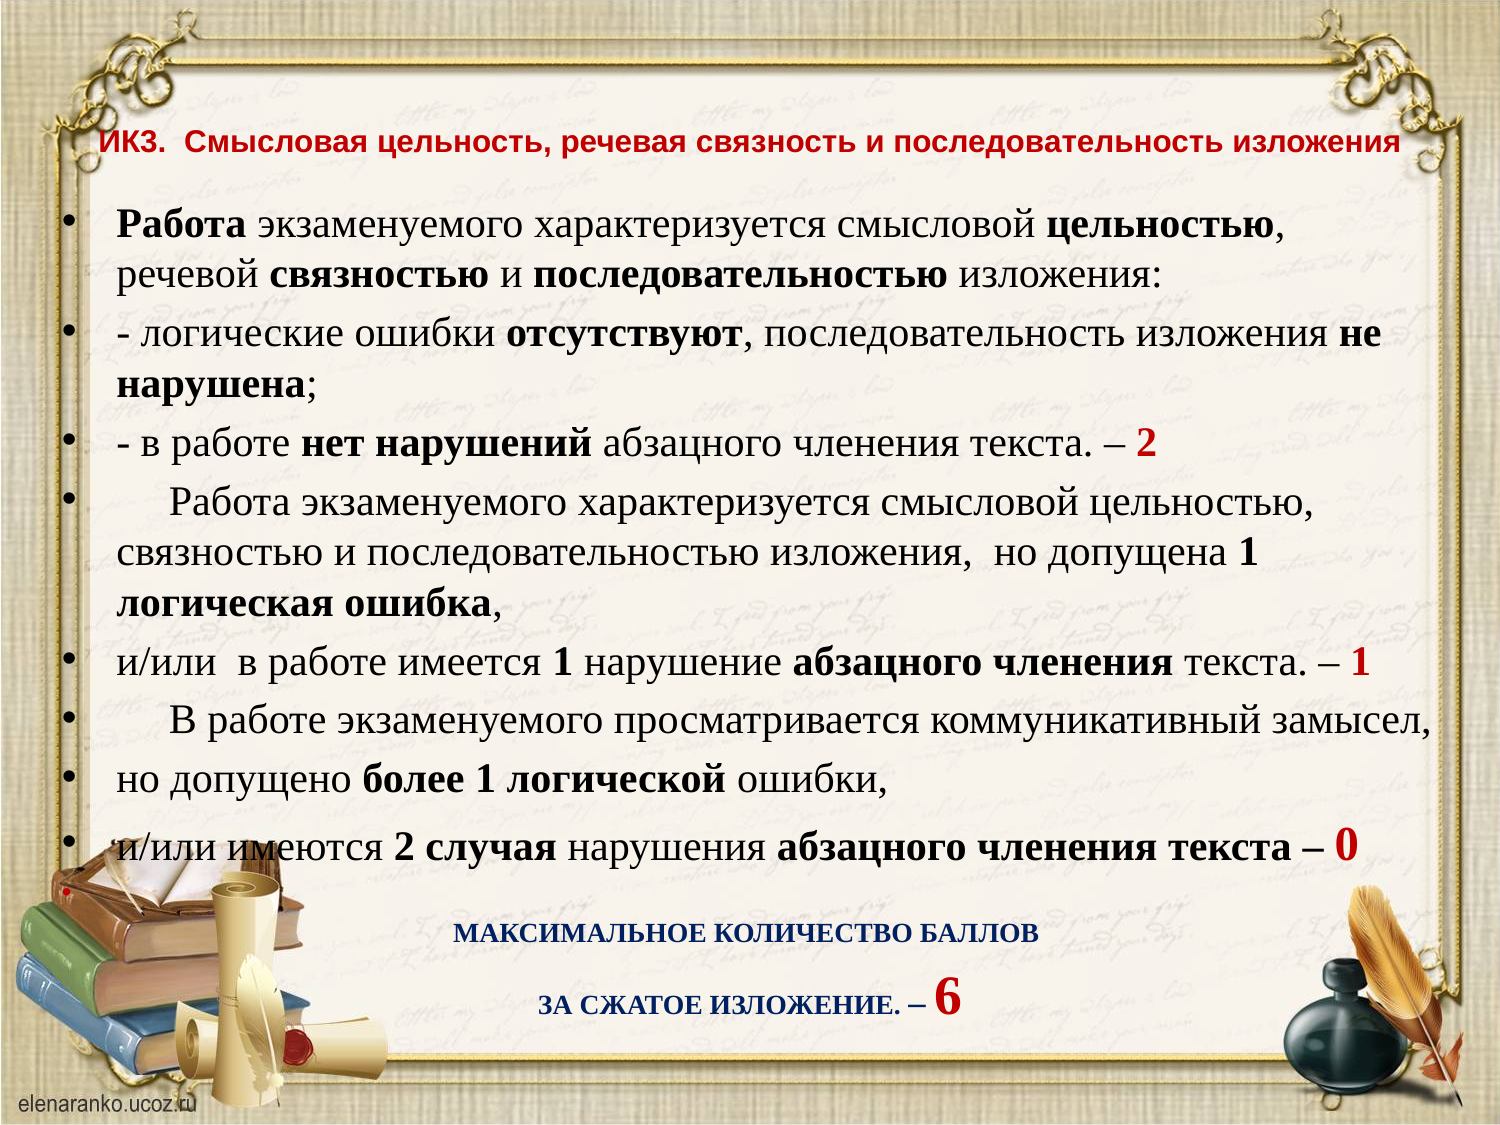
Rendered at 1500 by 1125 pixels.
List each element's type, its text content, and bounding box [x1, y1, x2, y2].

picture [0, 0, 1500, 1125]
list Работа экзаменуемого характеризуется смысловой цельностью, речевой связностью и последовательностью изложения: - логические ошибки отсутствуют, последовательность изложения не нарушена; - в работе нет нарушений абзацного членения текста. – 2 Работа экзаменуемого характеризуется смысловой цельностью, связностью и последовательностью изложения, но допущена 1 логическая ошибка, и/или в работе имеется 1 нарушение абзацного членения текста. – 1 В работе экзаменуемого просматривается коммуникативный замысел, но допущено более 1 логической ошибки, и/или имеются 2 случая нарушения абзацного членения текста – 0 МАКСИМАЛЬНОЕ КОЛИЧЕСТВО БАЛЛОВ ЗА СЖАТОЕ ИЗЛОЖЕНИЕ. – 6 [46, 187, 1454, 1067]
title ИК3. Смысловая цельность, речевая связность и последовательность изложения [75, 70, 1425, 187]
